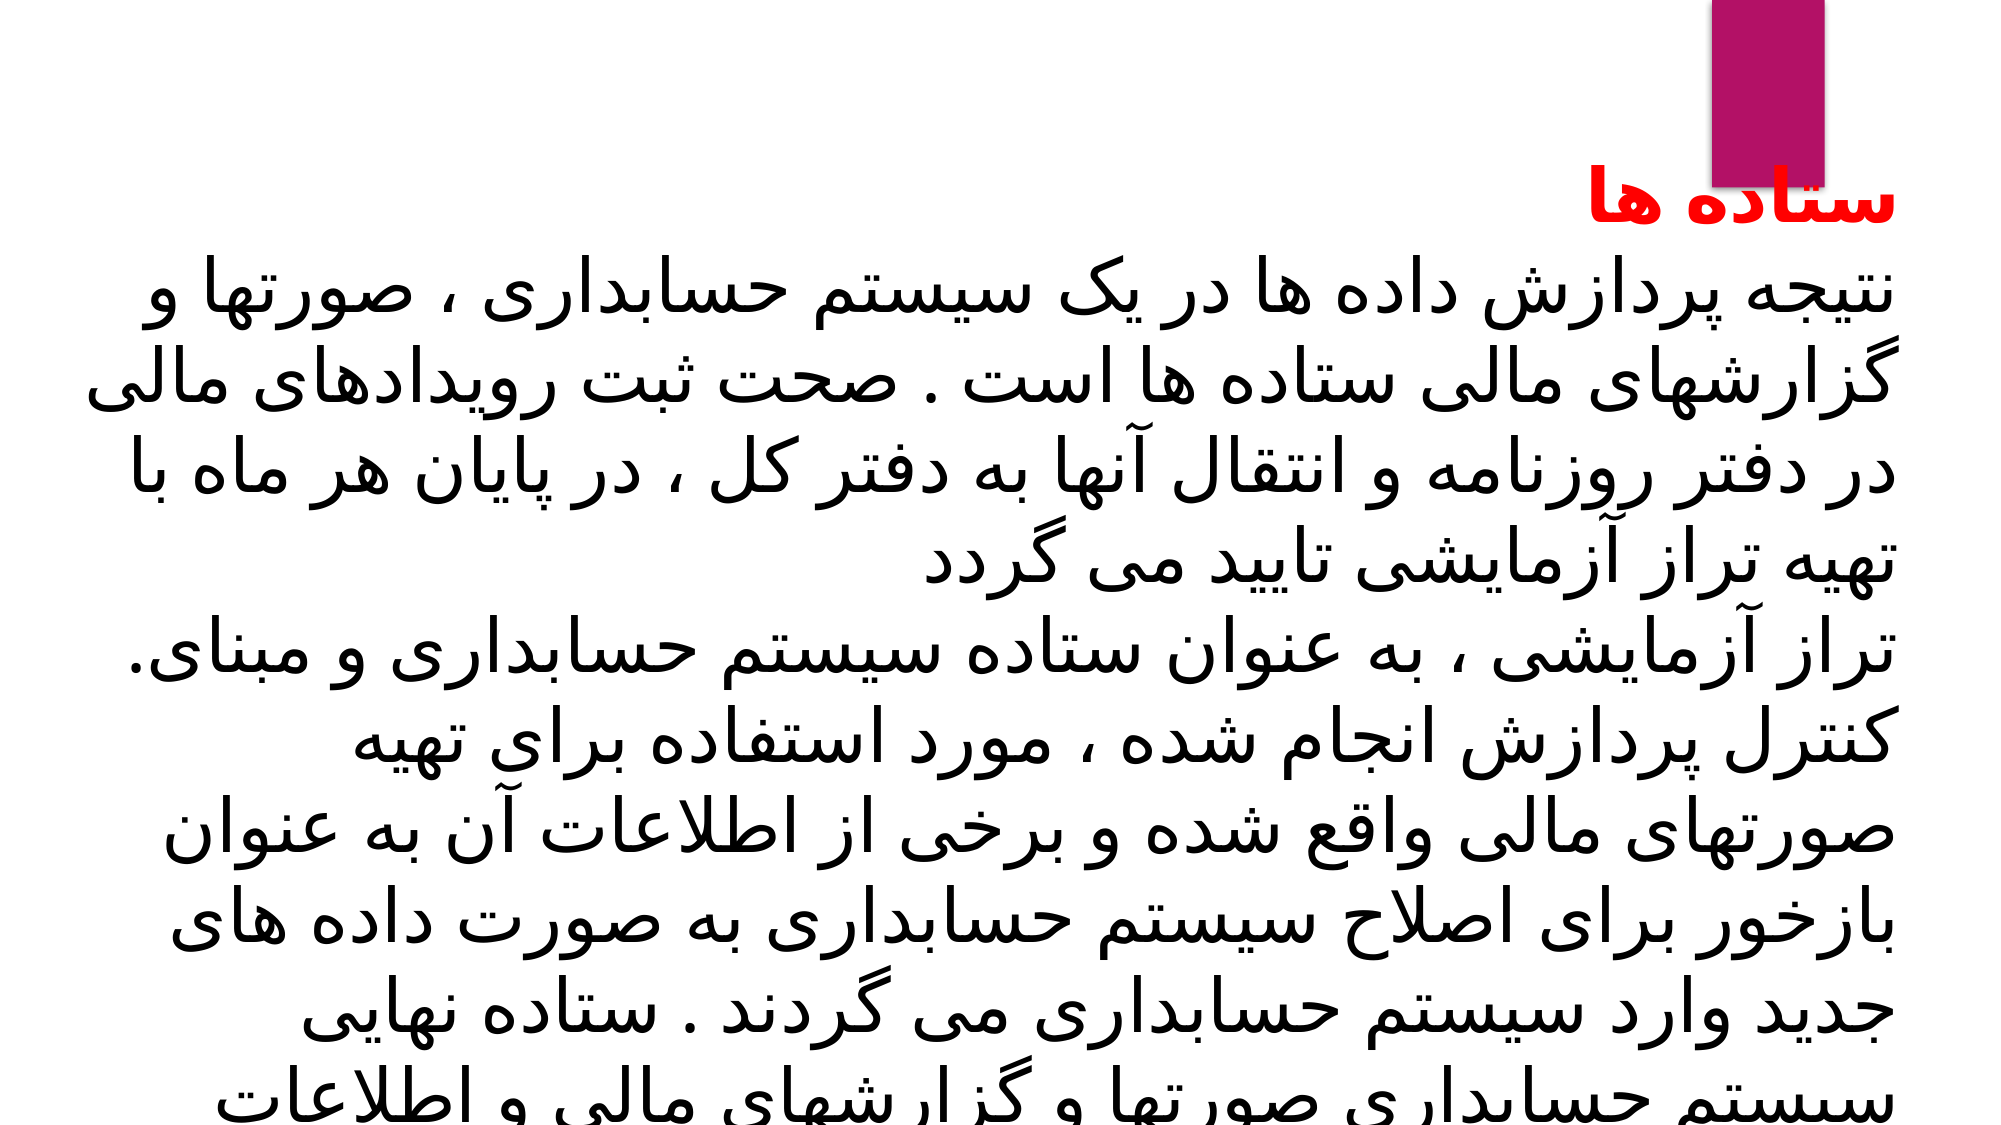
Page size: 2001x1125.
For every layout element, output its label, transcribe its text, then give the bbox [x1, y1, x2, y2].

text_box ستاده ها نتیجه پردازش داده ها در یک سیستم حسابداری ، صورتها و گزارشهای مالی ستاده ها است . صحت ثبت رویدادهای مالی در دفتر روزنامه و انتقال آنها به دفتر کل ، در پایان هر ماه با تهیه تراز آزمایشی تایید می گردد .تراز آزمایشی ، به عنوان ستاده سیستم حسابداری و مبنای کنترل پردازش انجام شده ، مورد استفاده برای تهیه صورتهای مالی واقع شده و برخی از اطلاعات آن به عنوان بازخور برای اصلاح سیستم حسابداری به صورت داده های جدید وارد سیستم حسابداری می گردند . ستاده نهایی سیستم حسابداری صورتها و گزارشهای مالی و اطلاعات ارائه شده در آنها است [66, 140, 1916, 1125]
